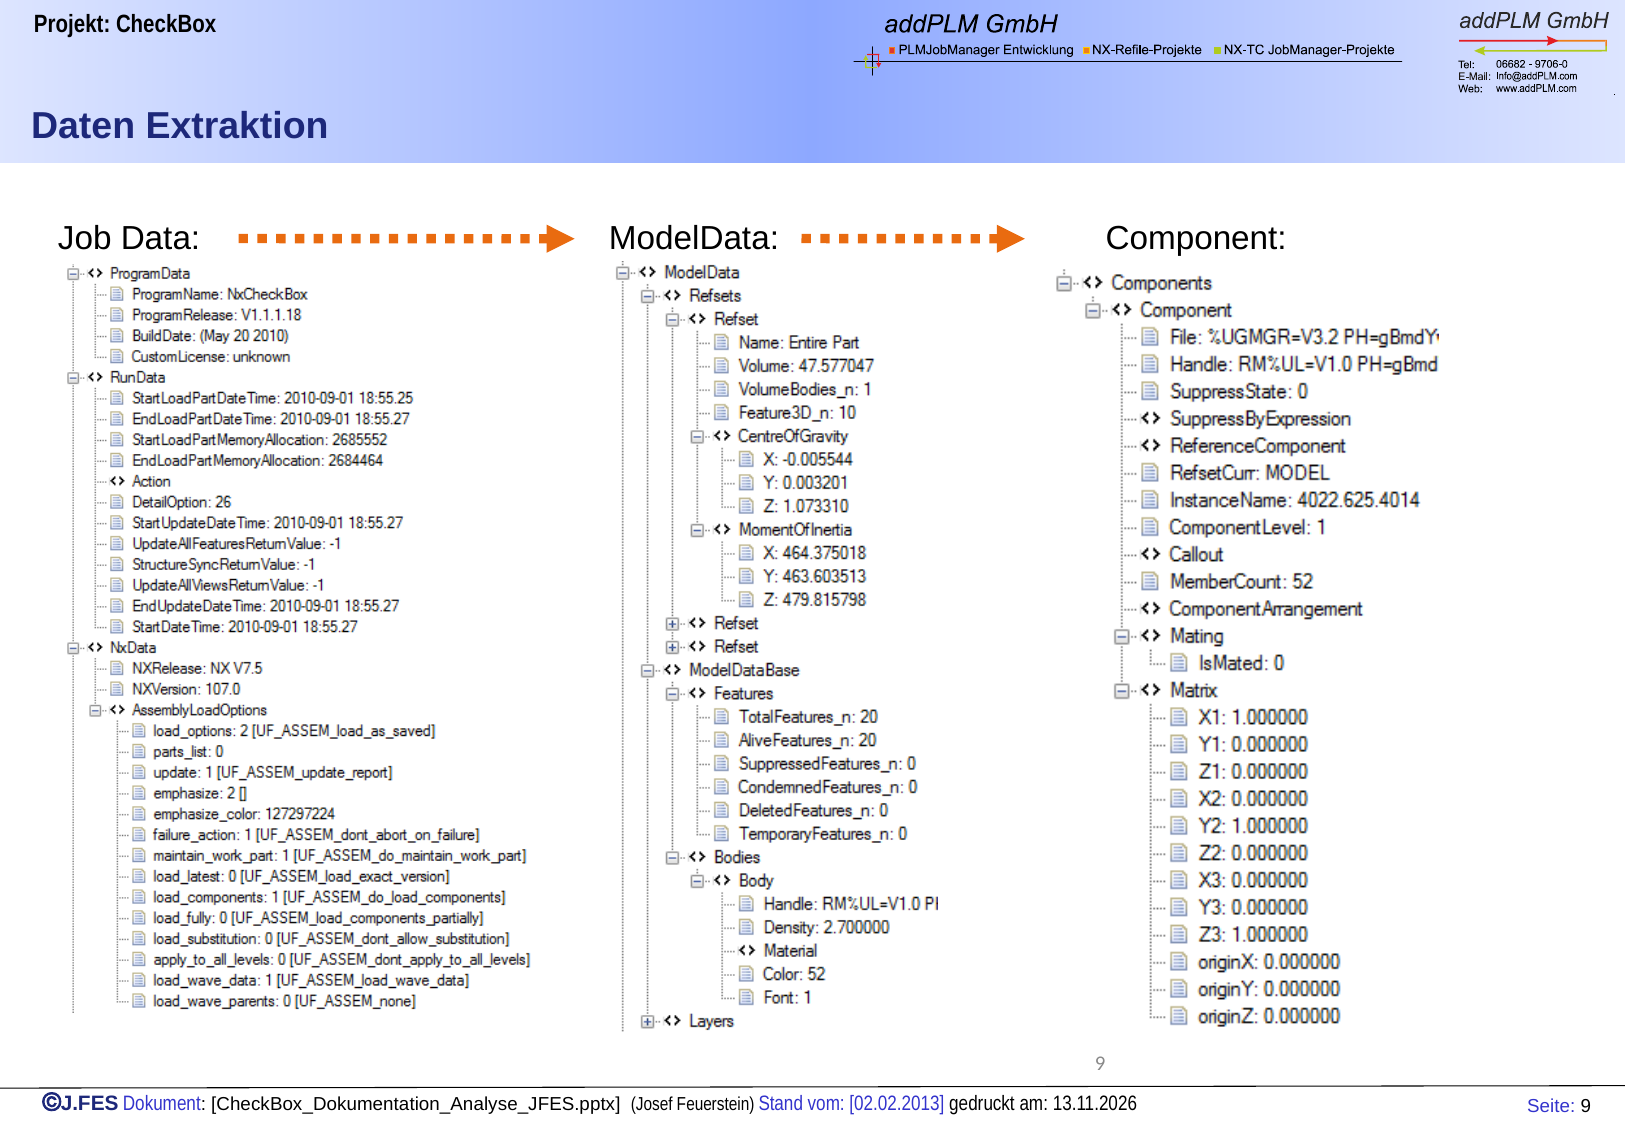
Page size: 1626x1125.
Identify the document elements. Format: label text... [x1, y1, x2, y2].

title Daten Extraktion [30, 73, 1600, 138]
text_box [1012, 232, 1025, 245]
text_box Component: [1031, 209, 1361, 264]
picture [60, 264, 538, 1013]
text_box Job Data: [43, 209, 373, 264]
picture [1050, 268, 1440, 1032]
text_box ModelData: [594, 209, 924, 264]
picture [611, 261, 938, 1033]
text_box 9 [1062, 1042, 1138, 1103]
text_box [562, 232, 575, 245]
